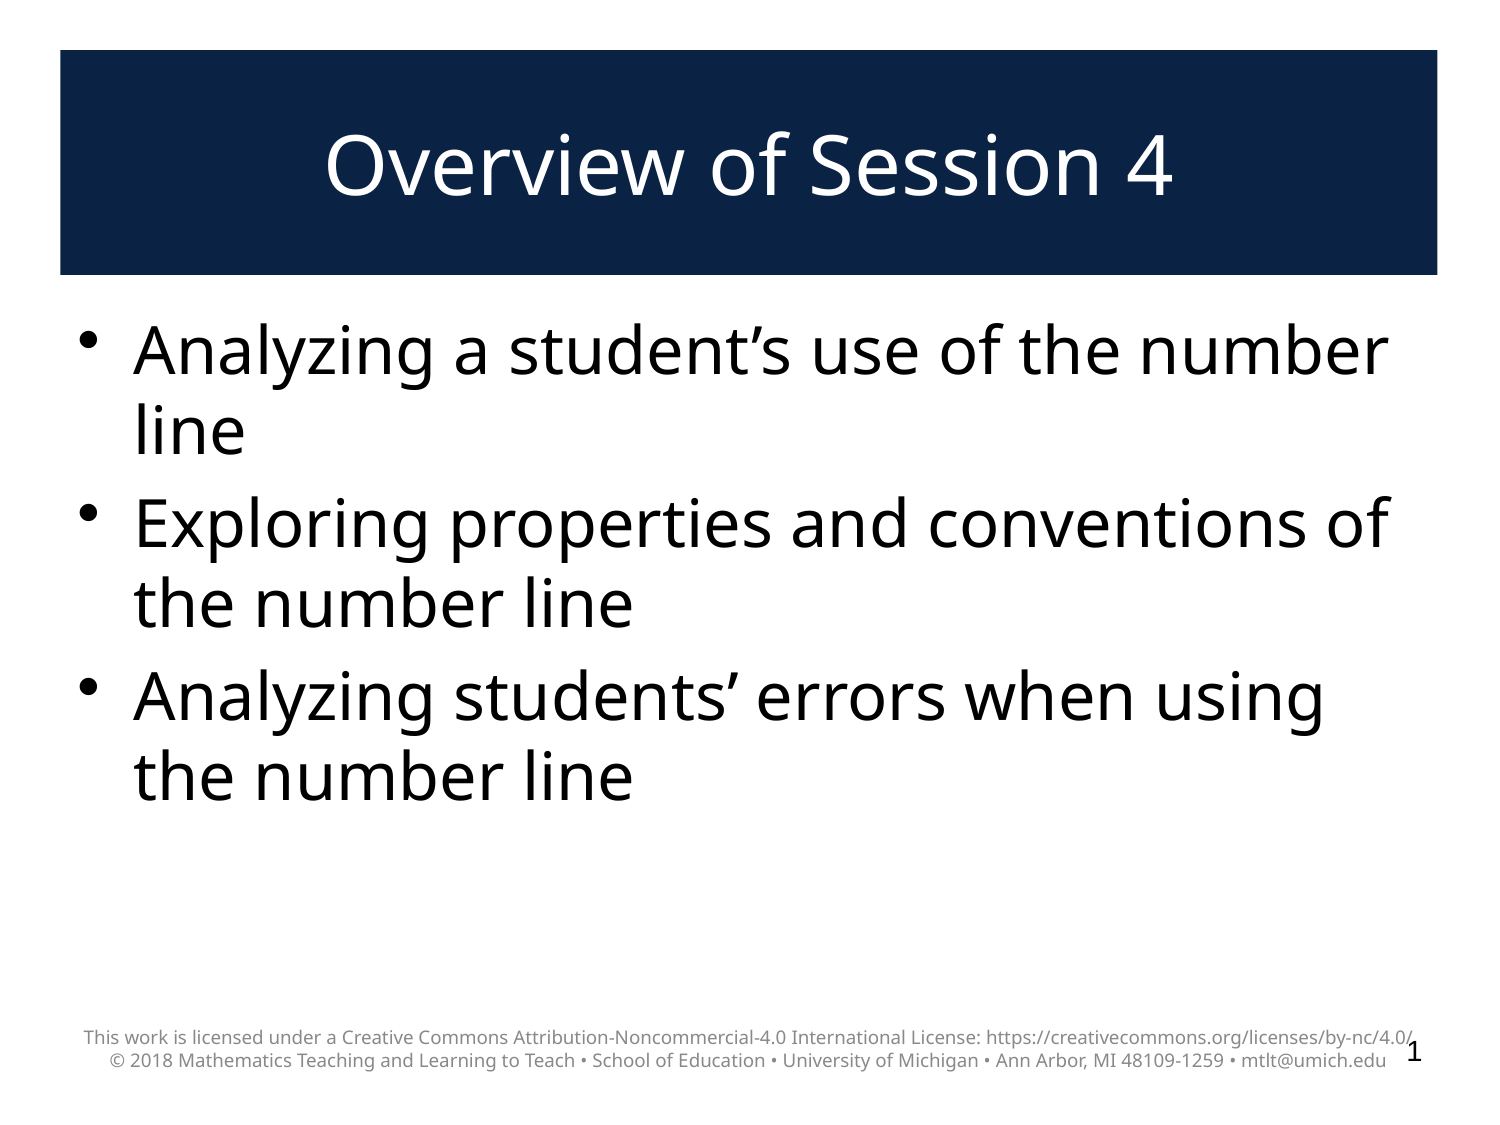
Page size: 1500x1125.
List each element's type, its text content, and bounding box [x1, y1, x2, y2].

title Overview of Session 4 [60, 50, 1438, 275]
list Analyzing a student’s use of the number line Exploring properties and conventions of the number line Analyzing students’ errors when using the number line [62, 299, 1438, 1005]
footer This work is licensed under a Creative Commons Attribution-Noncommercial-4.0 International License: https://creativecommons.org/licenses/by-nc/4.0/ © 2018 Mathematics Teaching and Learning to Teach • School of Education • University of Michigan • Ann Arbor, MI 48109-1259 • mtlt@umich.edu [62, 1009, 1438, 1088]
